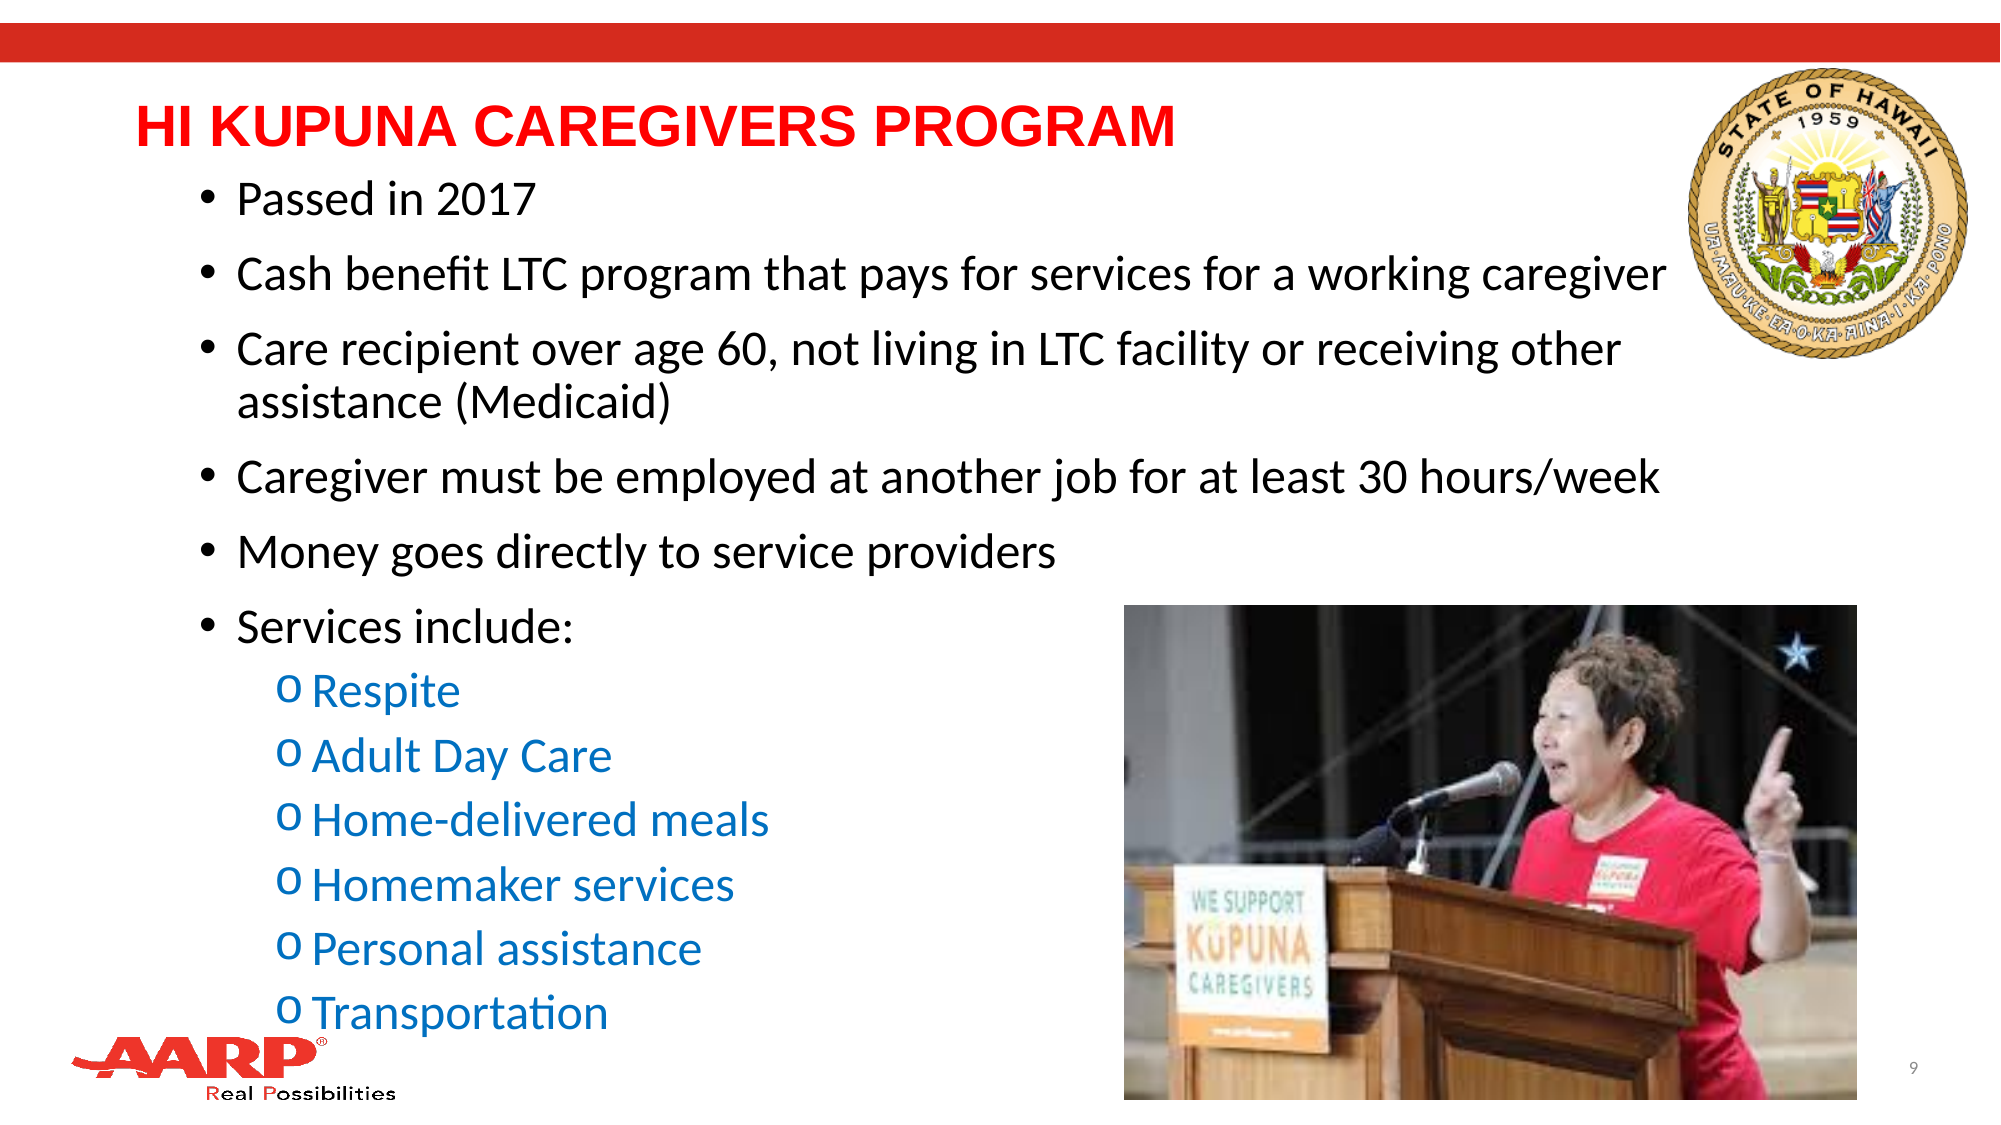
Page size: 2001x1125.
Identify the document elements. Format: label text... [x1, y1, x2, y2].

picture [1124, 605, 1857, 1100]
text_box HI KUPUNA CAREGIVERS PROGRAM [120, 29, 1546, 217]
list Passed in 2017 Cash benefit LTC program that pays for services for a working caregiver Care recipient over age 60, not living in LTC facility or receiving other assistance (Medicaid) Caregiver must be employed at another job for at least 30 hours/week Money goes directly to service providers Services include: Respite Adult Day Care Home-delivered meals Homemaker services Personal assistance Transportation [184, 164, 1704, 958]
picture [1688, 68, 1968, 359]
text_box [321, 819, 1660, 1122]
picture [71, 1037, 321, 1100]
